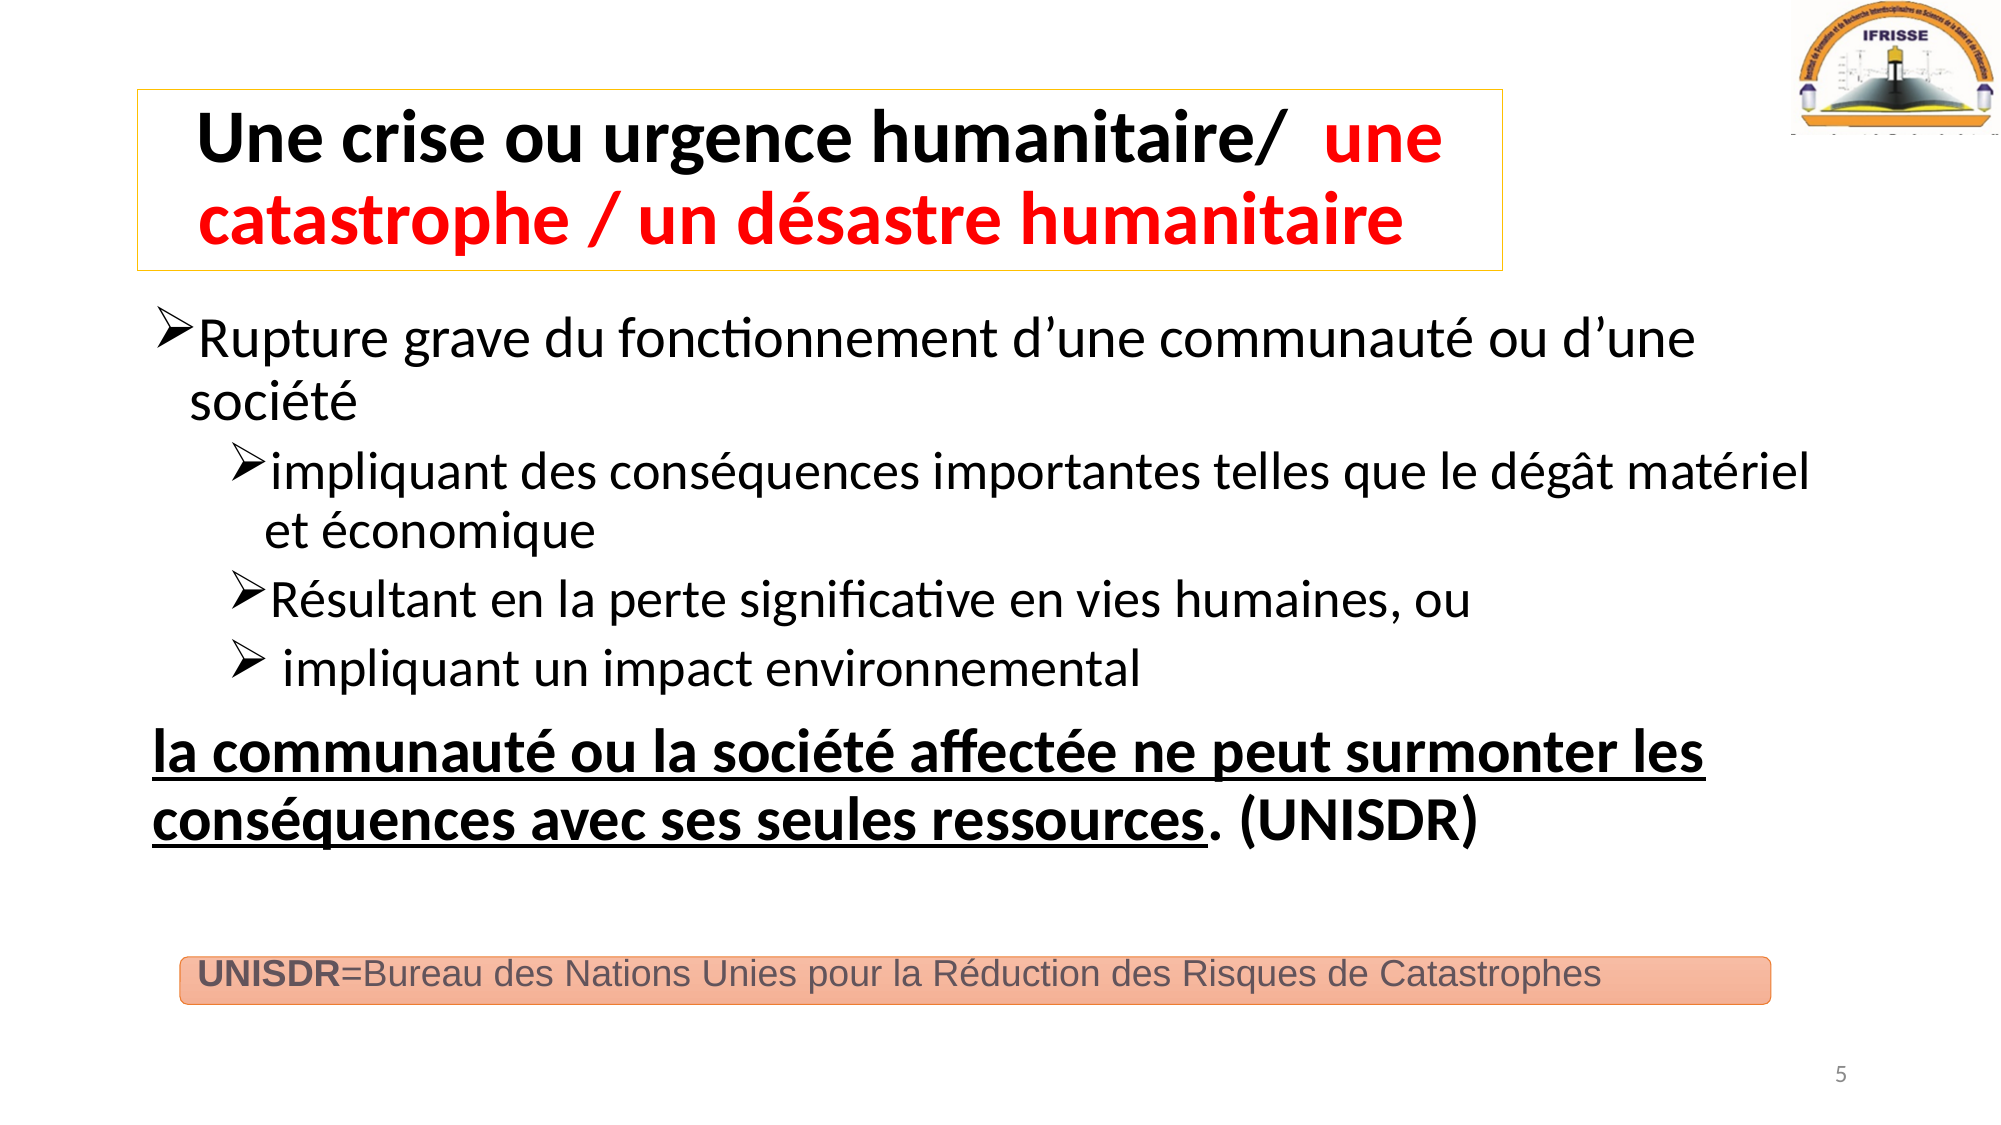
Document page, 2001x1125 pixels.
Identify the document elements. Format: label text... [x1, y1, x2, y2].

text_box UNISDR=Bureau des Nations Unies pour la Réduction des Risques de Catastrophes [179, 956, 1772, 1005]
picture [1791, 0, 2000, 135]
slide_number 5 [1412, 1042, 1863, 1103]
list Rupture grave du fonctionnement d’une communauté ou d’une société impliquant des conséquences importantes telles que le dégât matériel et économique Résultant en la perte significative en vies humaines, ou impliquant un impact environnemental la communauté ou la société affectée ne peut surmonter les conséquences avec ses seules ressources. (UNISDR) [137, 299, 1863, 1014]
title Une crise ou urgence humanitaire/ une catastrophe / un désastre humanitaire [137, 89, 1503, 271]
